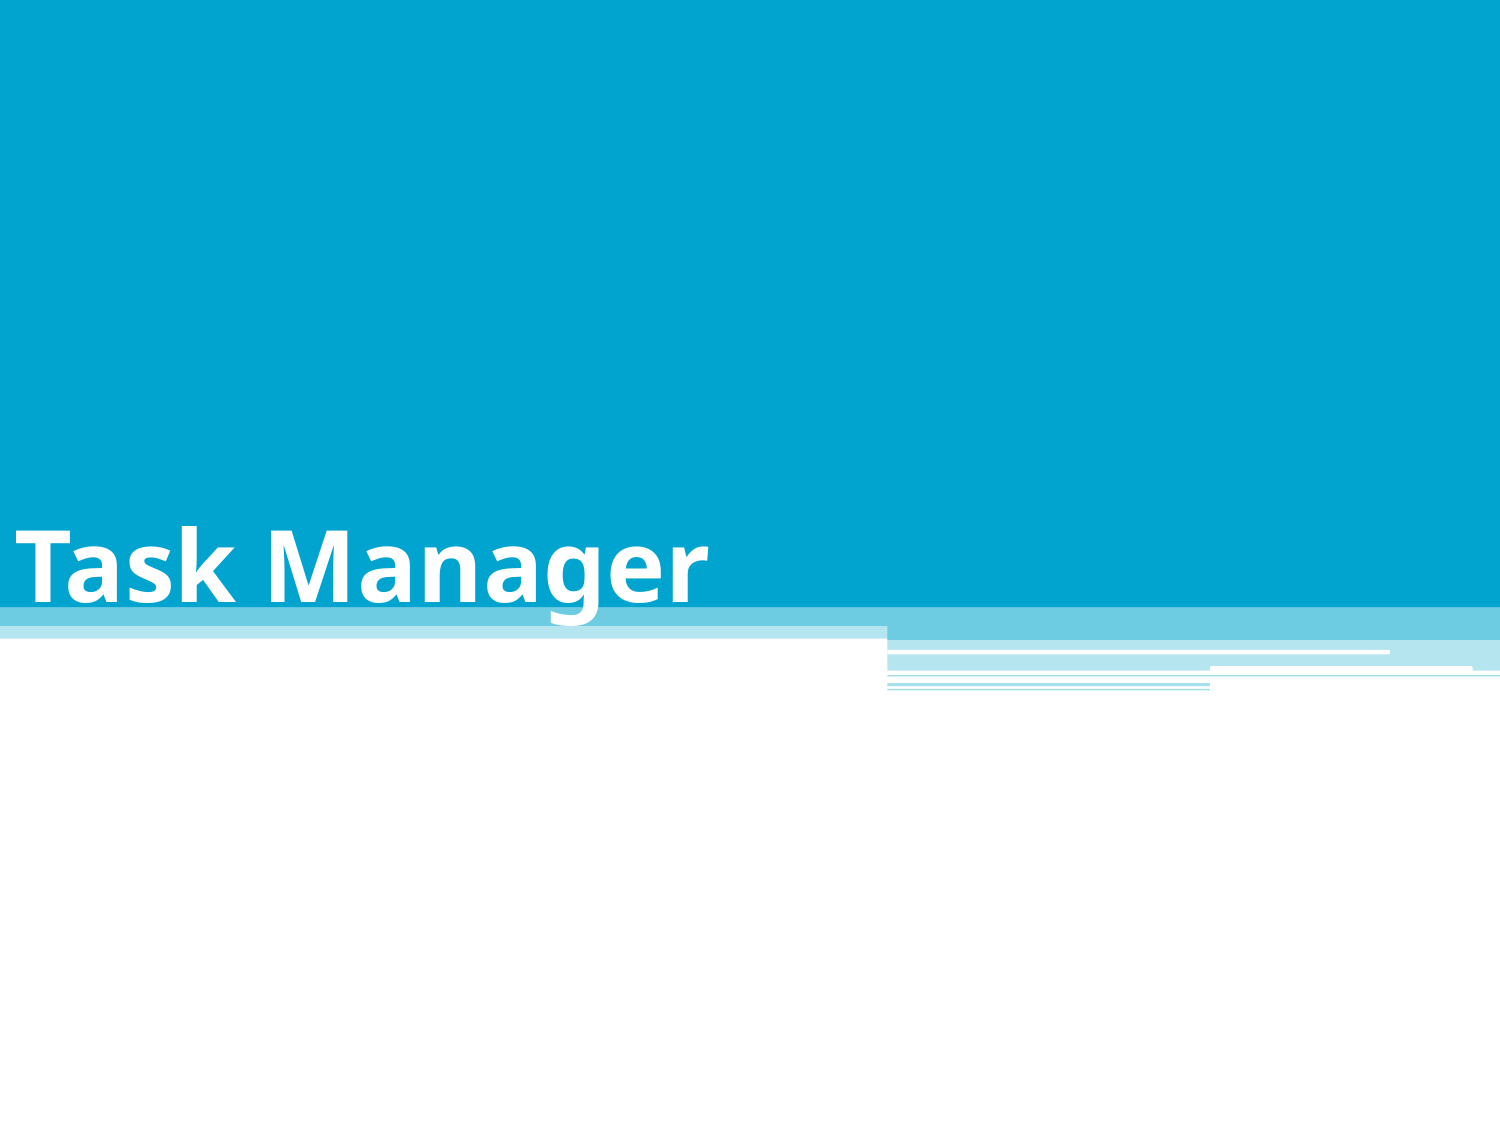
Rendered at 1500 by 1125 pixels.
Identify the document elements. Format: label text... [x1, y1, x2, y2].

title Task Manager [0, 448, 1500, 630]
